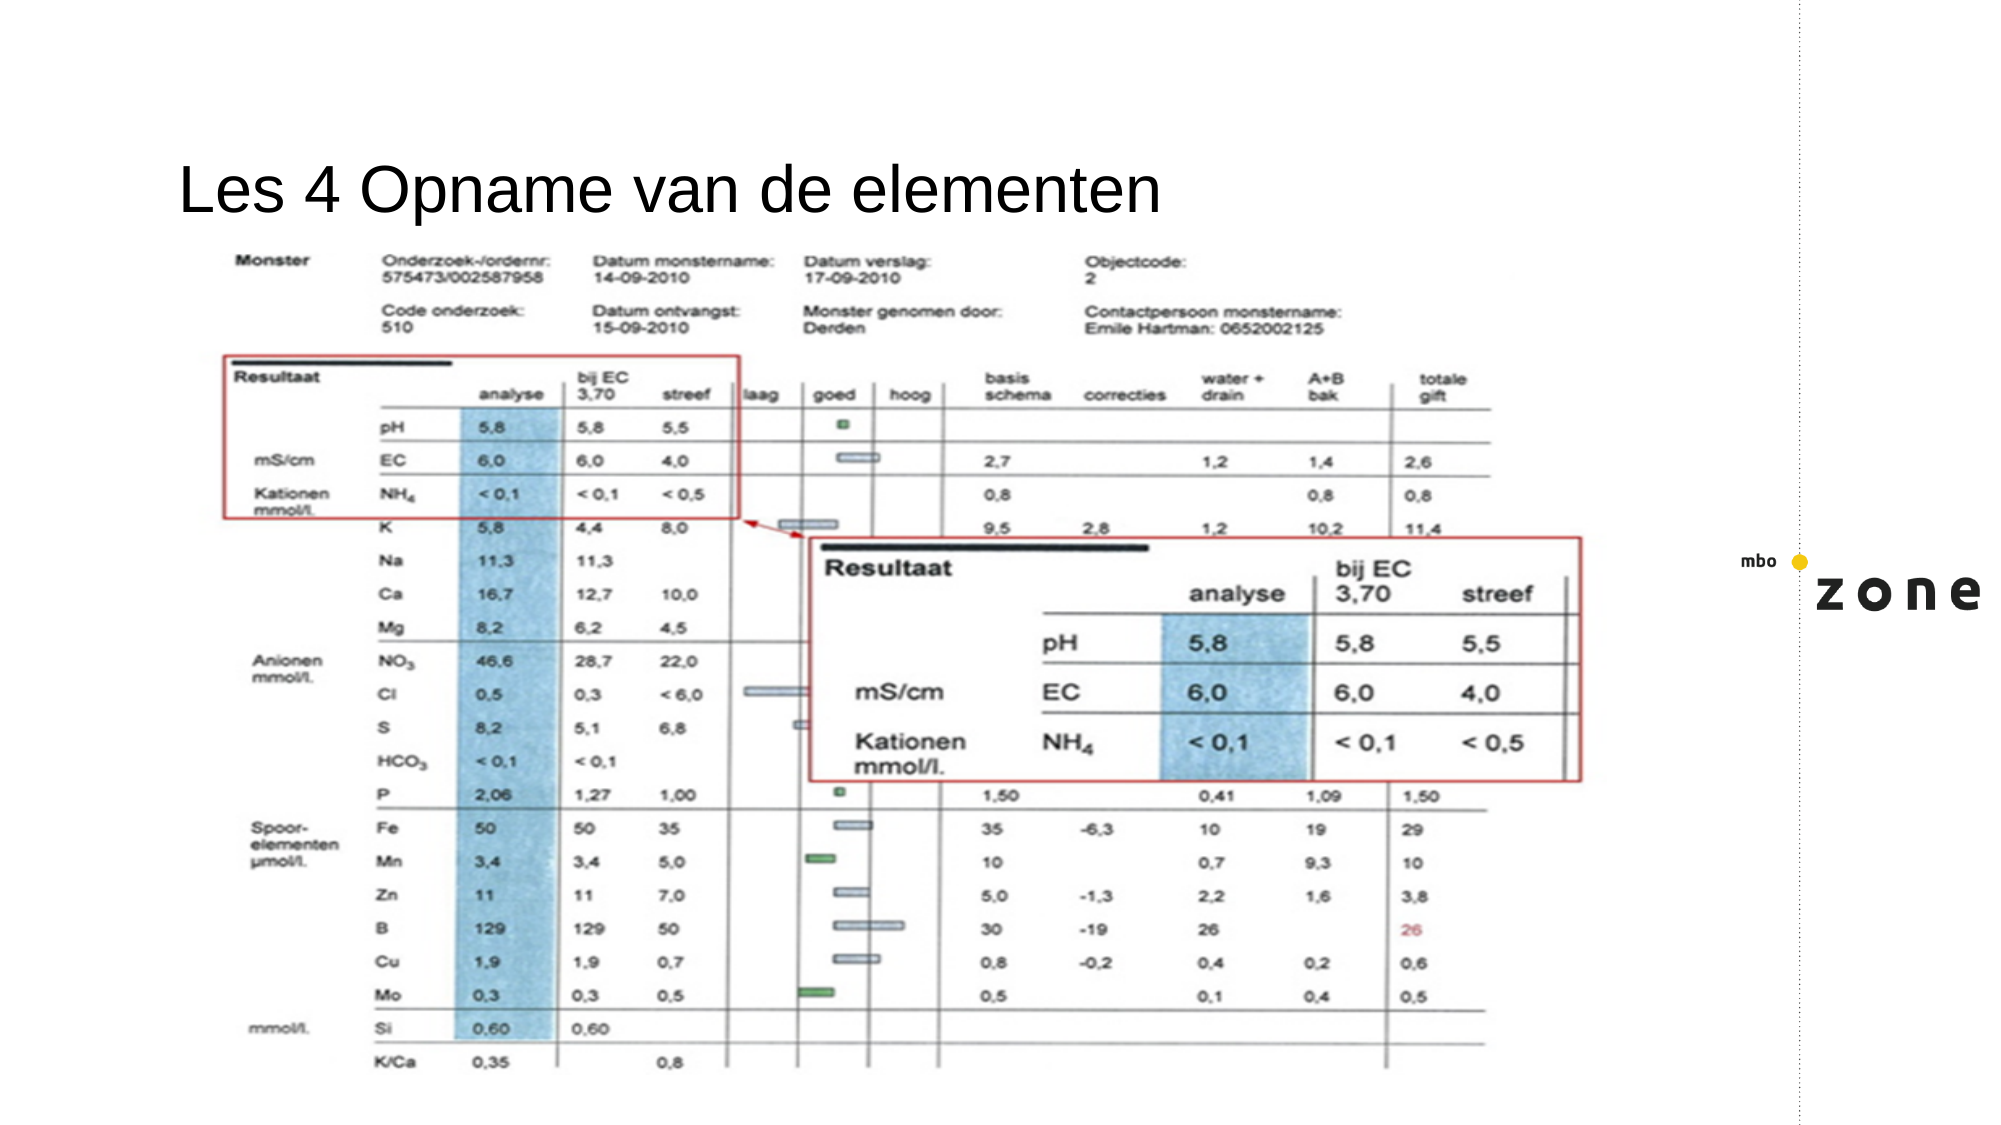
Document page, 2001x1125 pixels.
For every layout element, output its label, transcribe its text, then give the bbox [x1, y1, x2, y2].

text_box [1607, 309, 1882, 474]
picture [163, 0, 2001, 1125]
text_box Les 4 Opname van de elementen [163, 138, 1666, 234]
